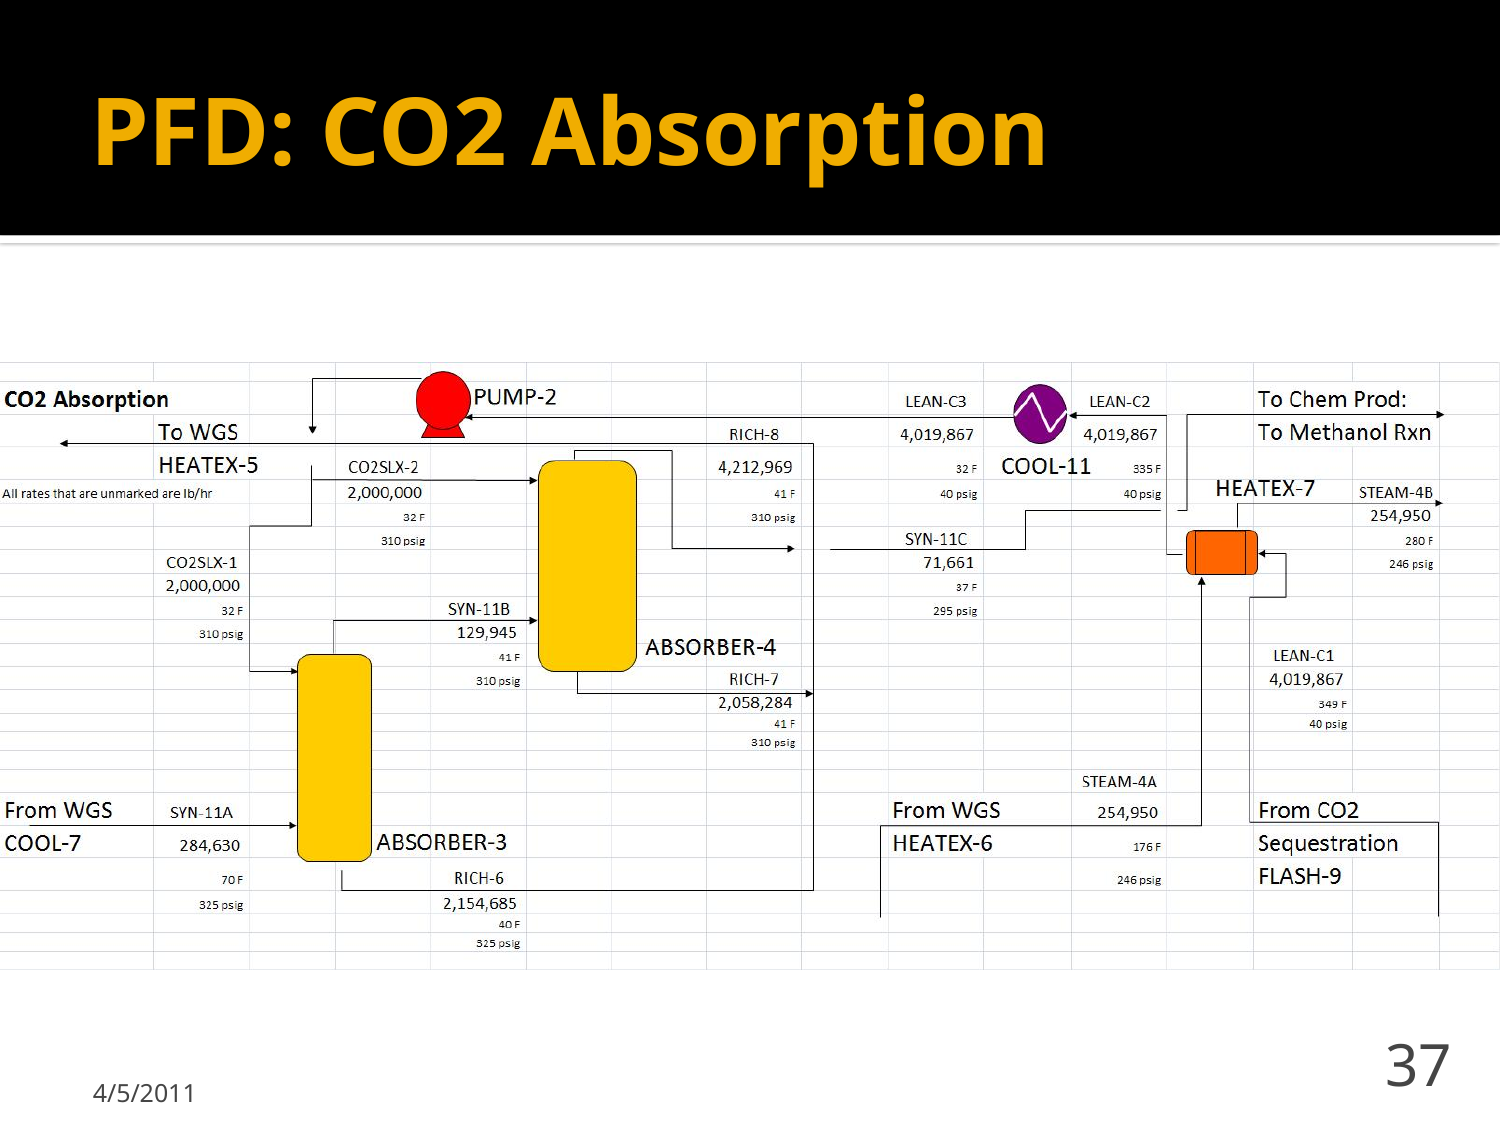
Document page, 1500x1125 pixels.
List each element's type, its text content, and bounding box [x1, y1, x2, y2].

slide_number 37 [1345, 1062, 1467, 1108]
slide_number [75, 1062, 425, 1108]
picture [0, 362, 1500, 970]
title PFD: CO2 Absorption [75, 25, 1425, 231]
